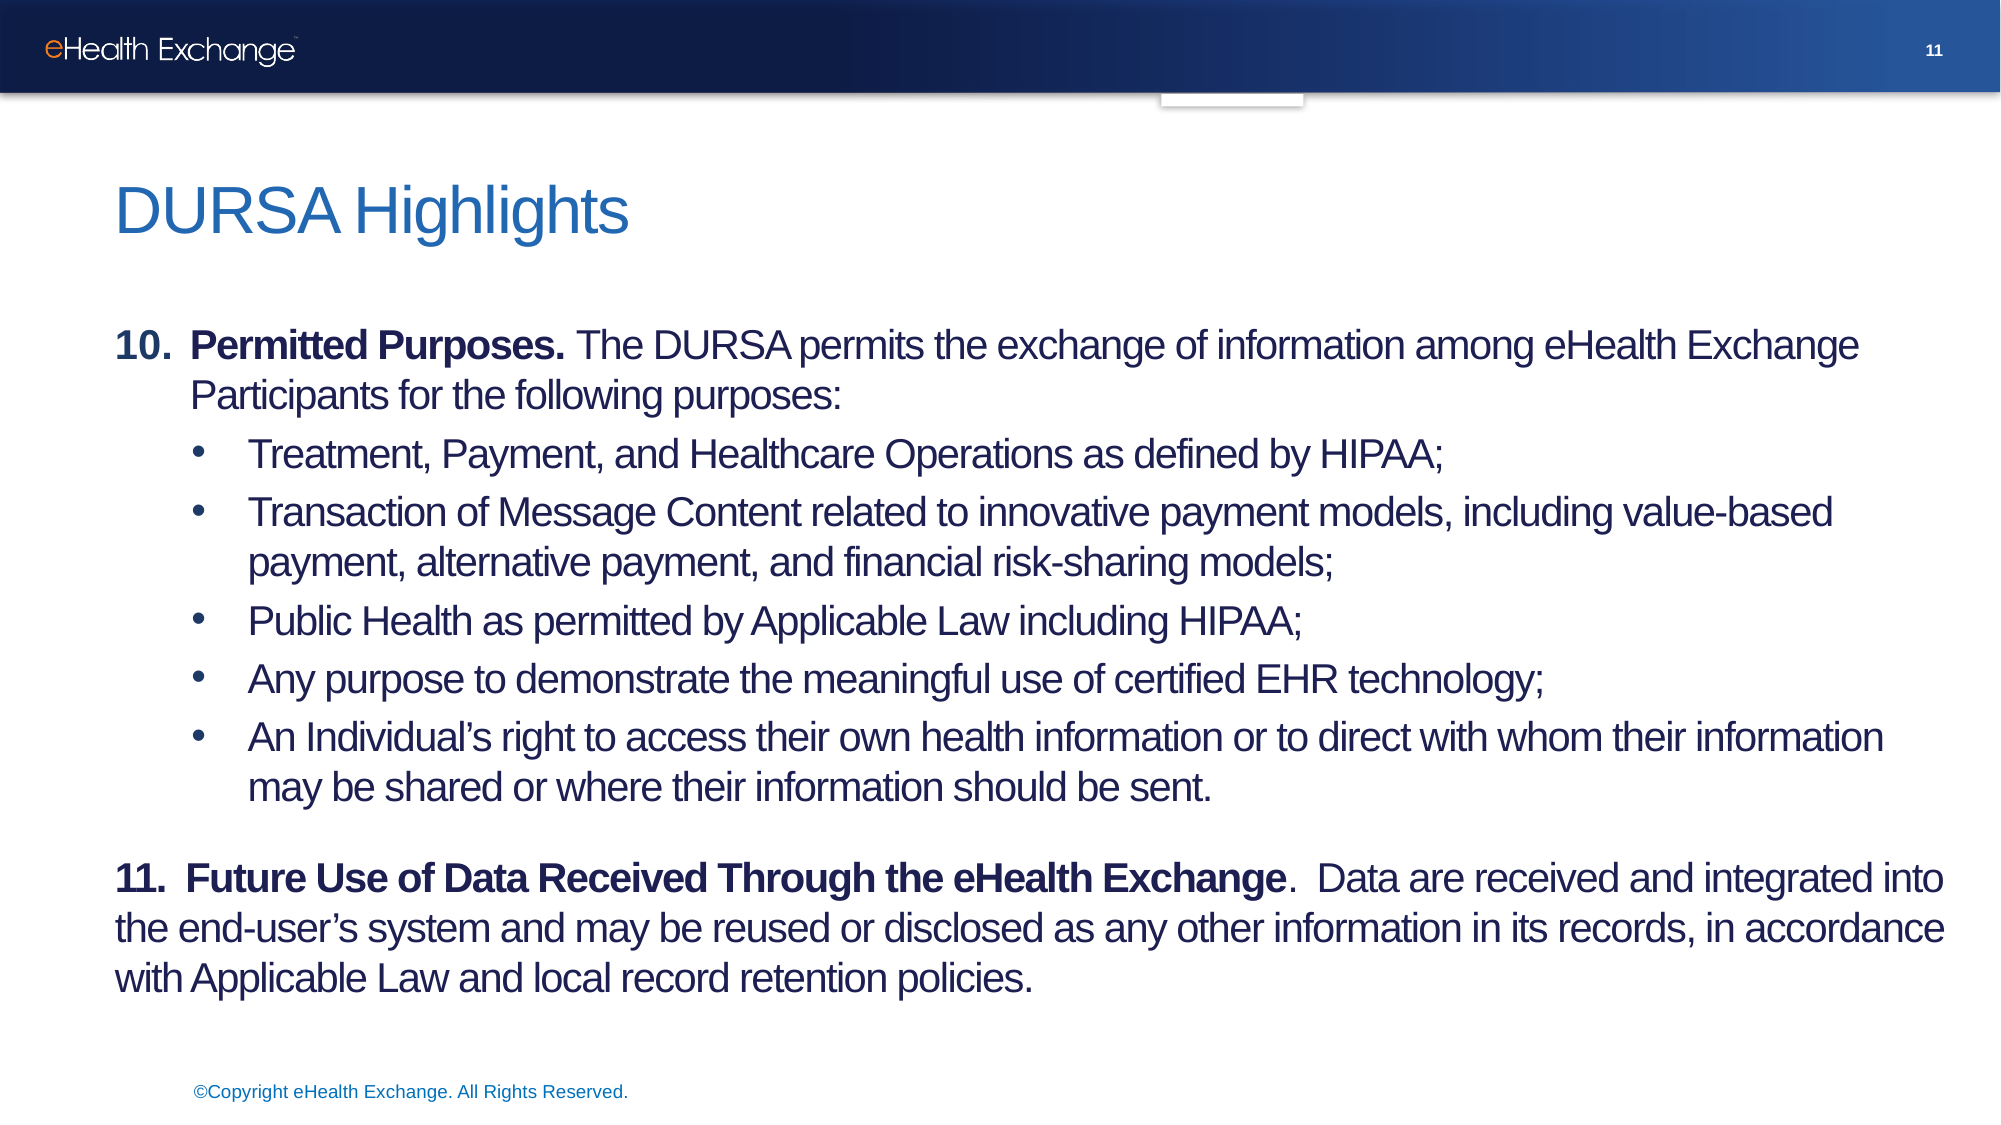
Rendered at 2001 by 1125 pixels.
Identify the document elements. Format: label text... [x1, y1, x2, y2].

slide_number 11 [1891, 32, 1958, 93]
footer ©Copyright eHealth Exchange. All Rights Reserved. [178, 1057, 978, 1125]
title DURSA Highlights [99, 159, 1900, 305]
picture [15, 21, 316, 82]
list Permitted Purposes. The DURSA permits the exchange of information among eHealth Exchange Participants for the following purposes: Treatment, Payment, and Healthcare Operations as defined by HIPAA; Transaction of Message Content related to innovative payment models, including value-based payment, alternative payment, and financial risk-sharing models; Public Health as permitted by Applicable Law including HIPAA; Any purpose to demonstrate the meaningful use of certified EHR technology; An Individual’s right to access their own health information or to direct with whom their information may be shared or where their information should be sent. 11. Future Use of Data Received Through the eHealth Exchange. Data are received and integrated into the end-user’s system and may be reused or disclosed as any other information in its records, in accordance with Applicable Law and local record retention policies. [99, 310, 1971, 986]
